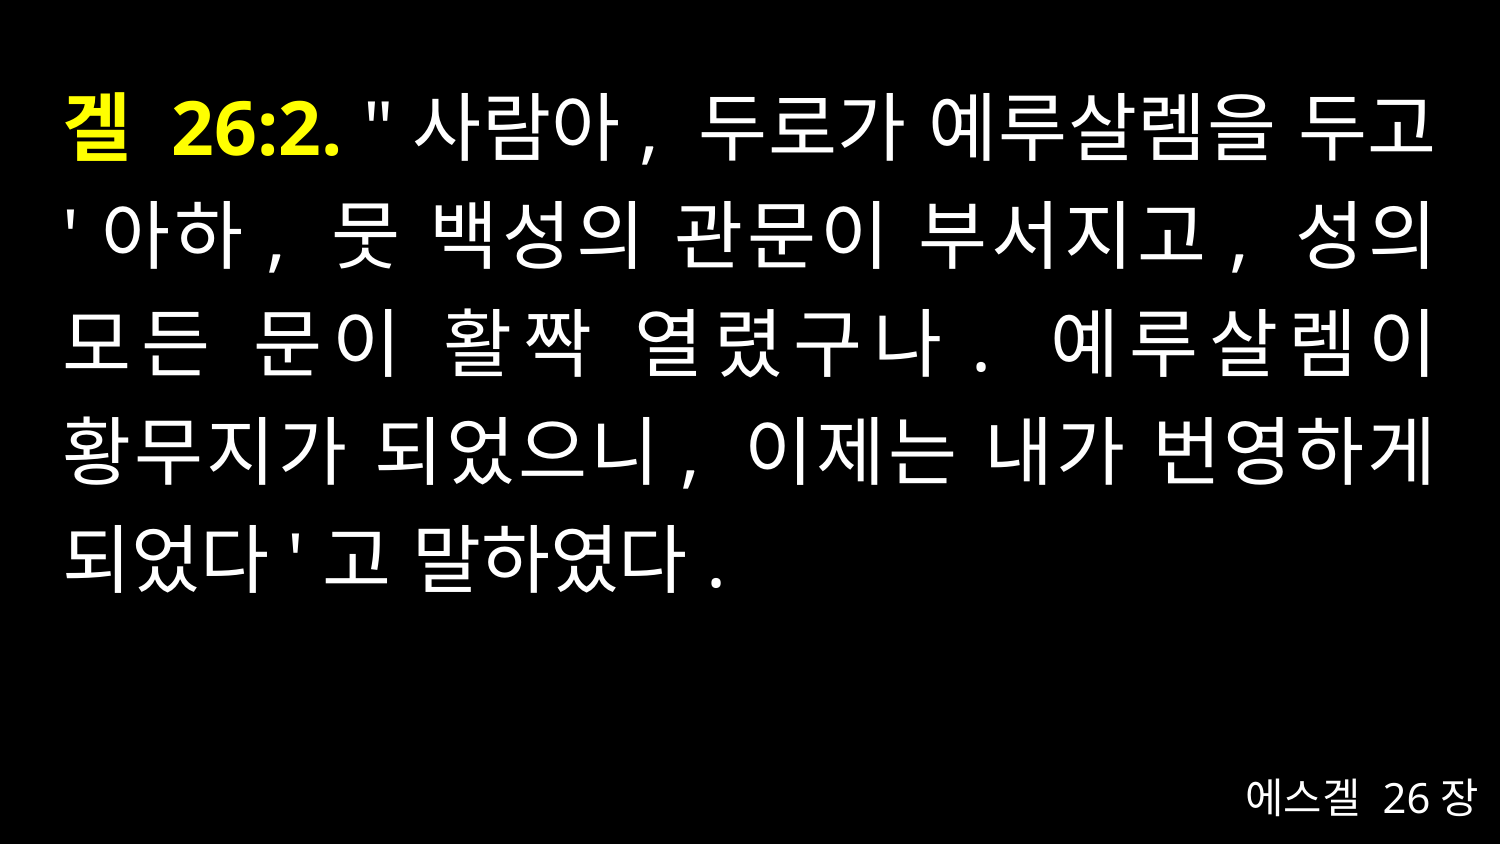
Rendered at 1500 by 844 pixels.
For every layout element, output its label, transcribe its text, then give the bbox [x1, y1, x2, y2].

title 겔 26:2. "사람아, 두로가 예루살렘을 두고 '아하, 뭇 백성의 관문이 부서지고, 성의 모든 문이 활짝 열렸구나. 예루살렘이 황무지가 되었으니, 이제는 내가 번영하게 되었다'고 말하였다. [0, 0, 1500, 844]
subtitle 에스겔 26장 [916, 770, 1500, 844]
